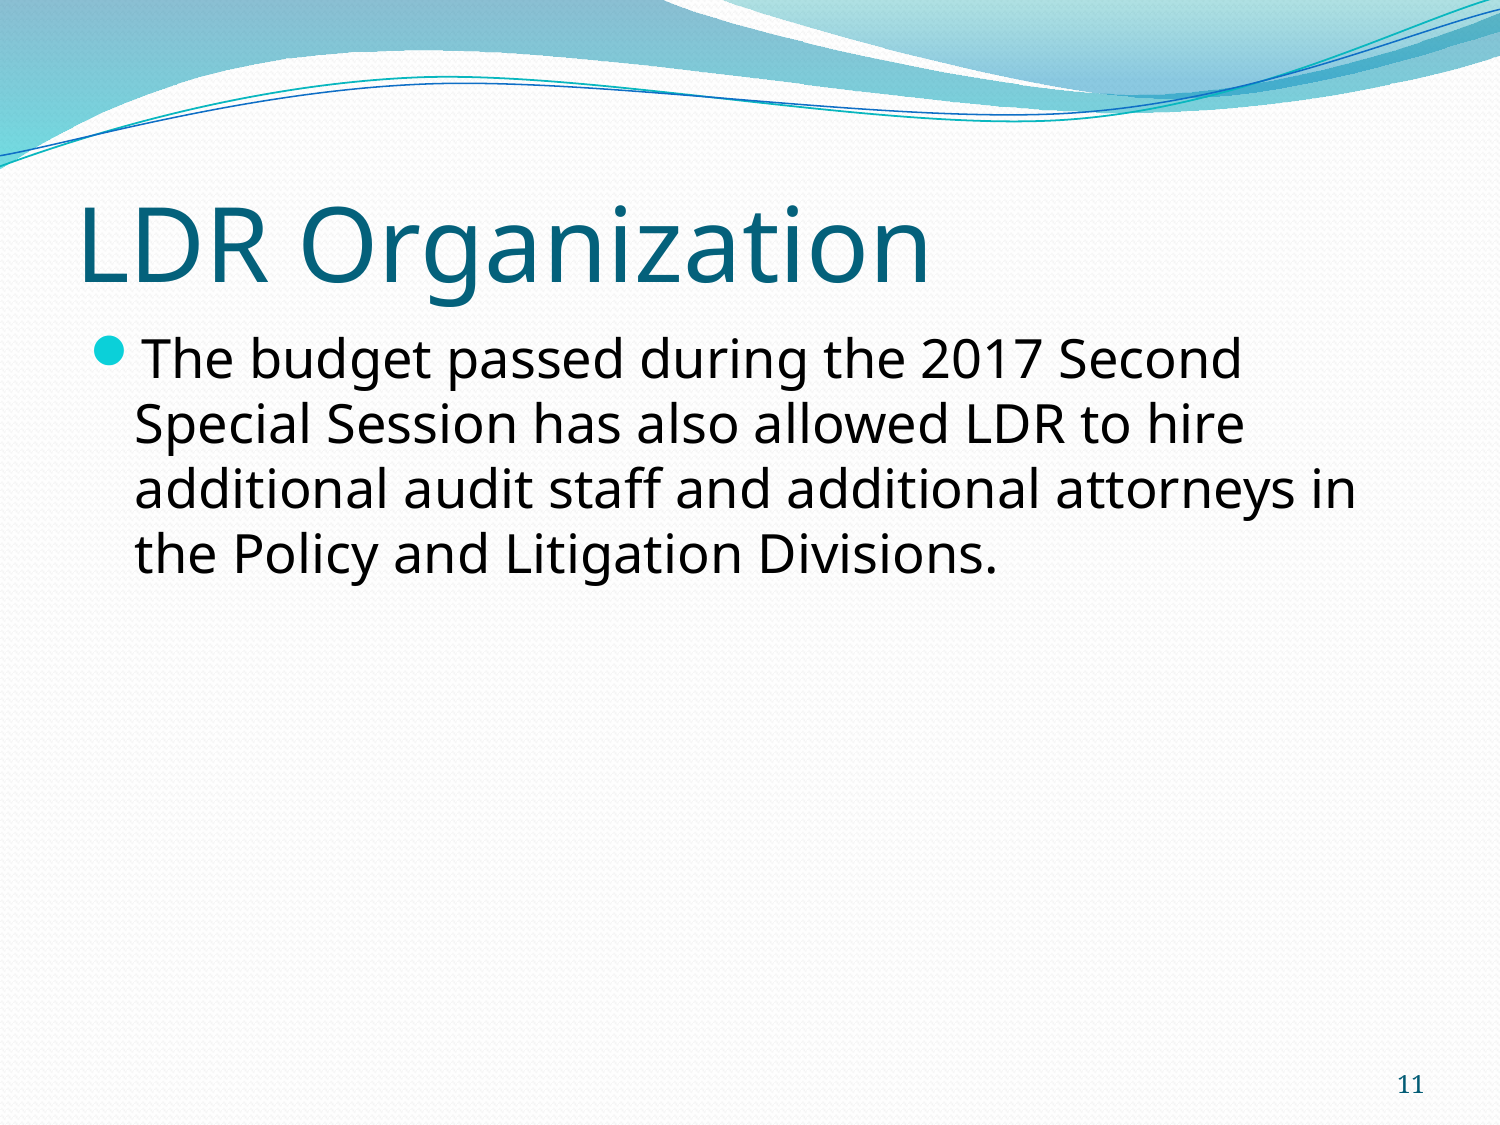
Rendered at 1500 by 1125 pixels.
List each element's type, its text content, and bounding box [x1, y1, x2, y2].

title LDR Organization [75, 115, 1425, 303]
list The budget passed during the 2017 Second Special Session has also allowed LDR to hire additional audit staff and additional attorneys in the Policy and Litigation Divisions. [75, 317, 1425, 1038]
slide_number 11 [1299, 1042, 1425, 1103]
